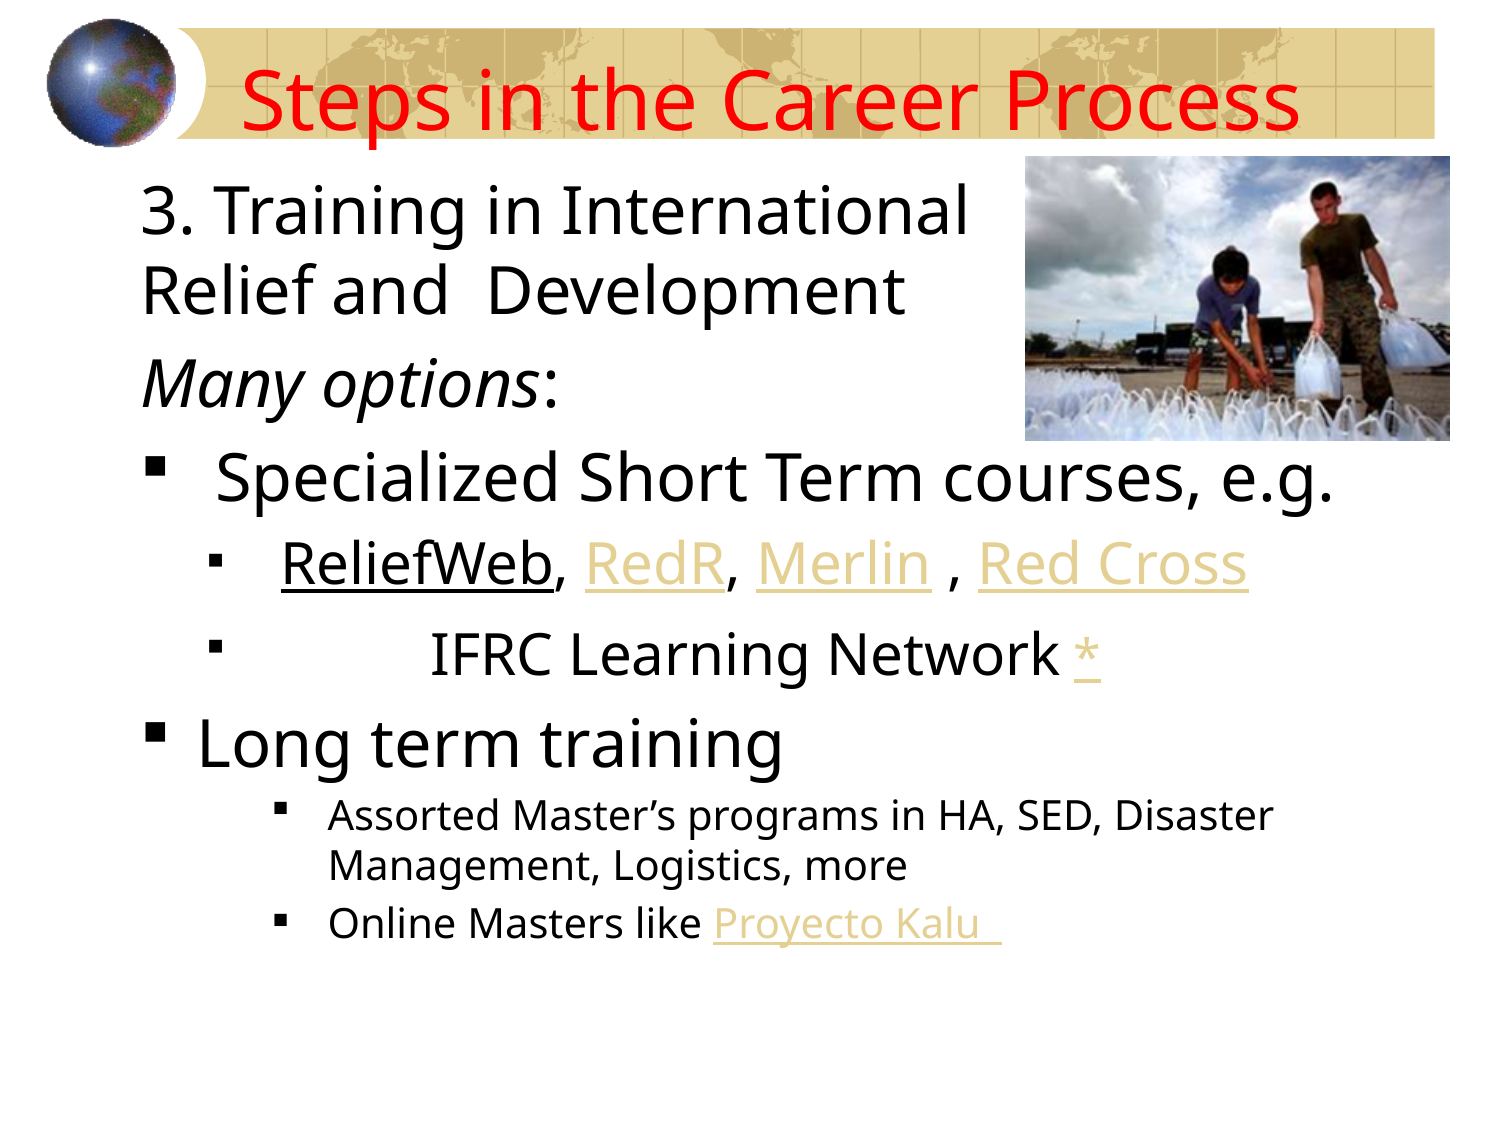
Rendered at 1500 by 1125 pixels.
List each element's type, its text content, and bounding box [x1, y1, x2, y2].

title Steps in the Career Process [224, 37, 1500, 157]
picture [42, 14, 190, 151]
picture [1024, 156, 1451, 441]
list 3. Training in International Relief and Development Many options: Specialized Short Term courses, e.g. ReliefWeb, RedR, Merlin , Red Cross IFRC Learning Network * Long term training Assorted Master’s programs in HA, SED, Disaster Management, Logistics, more Online Masters like Proyecto Kalu [124, 160, 1500, 1028]
